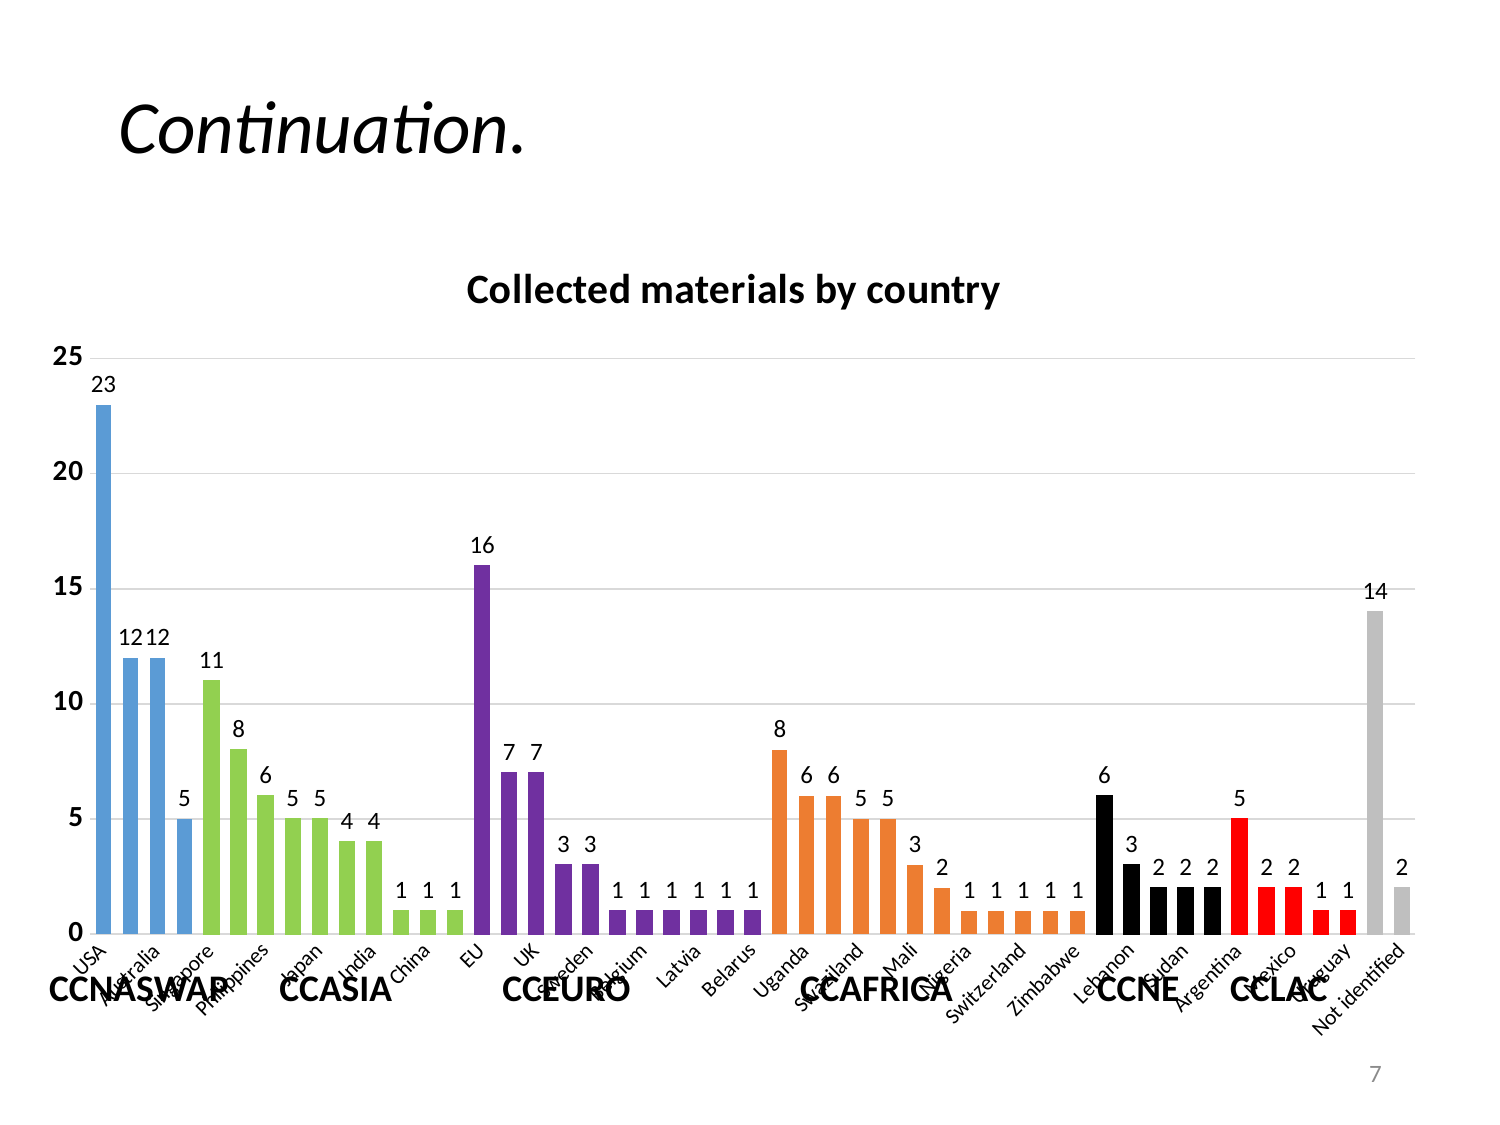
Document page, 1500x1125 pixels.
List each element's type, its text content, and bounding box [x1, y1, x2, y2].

list Continuation. [103, 80, 1397, 235]
slide_number 7 [1059, 1059, 1397, 1103]
chart [24, 235, 1444, 1059]
